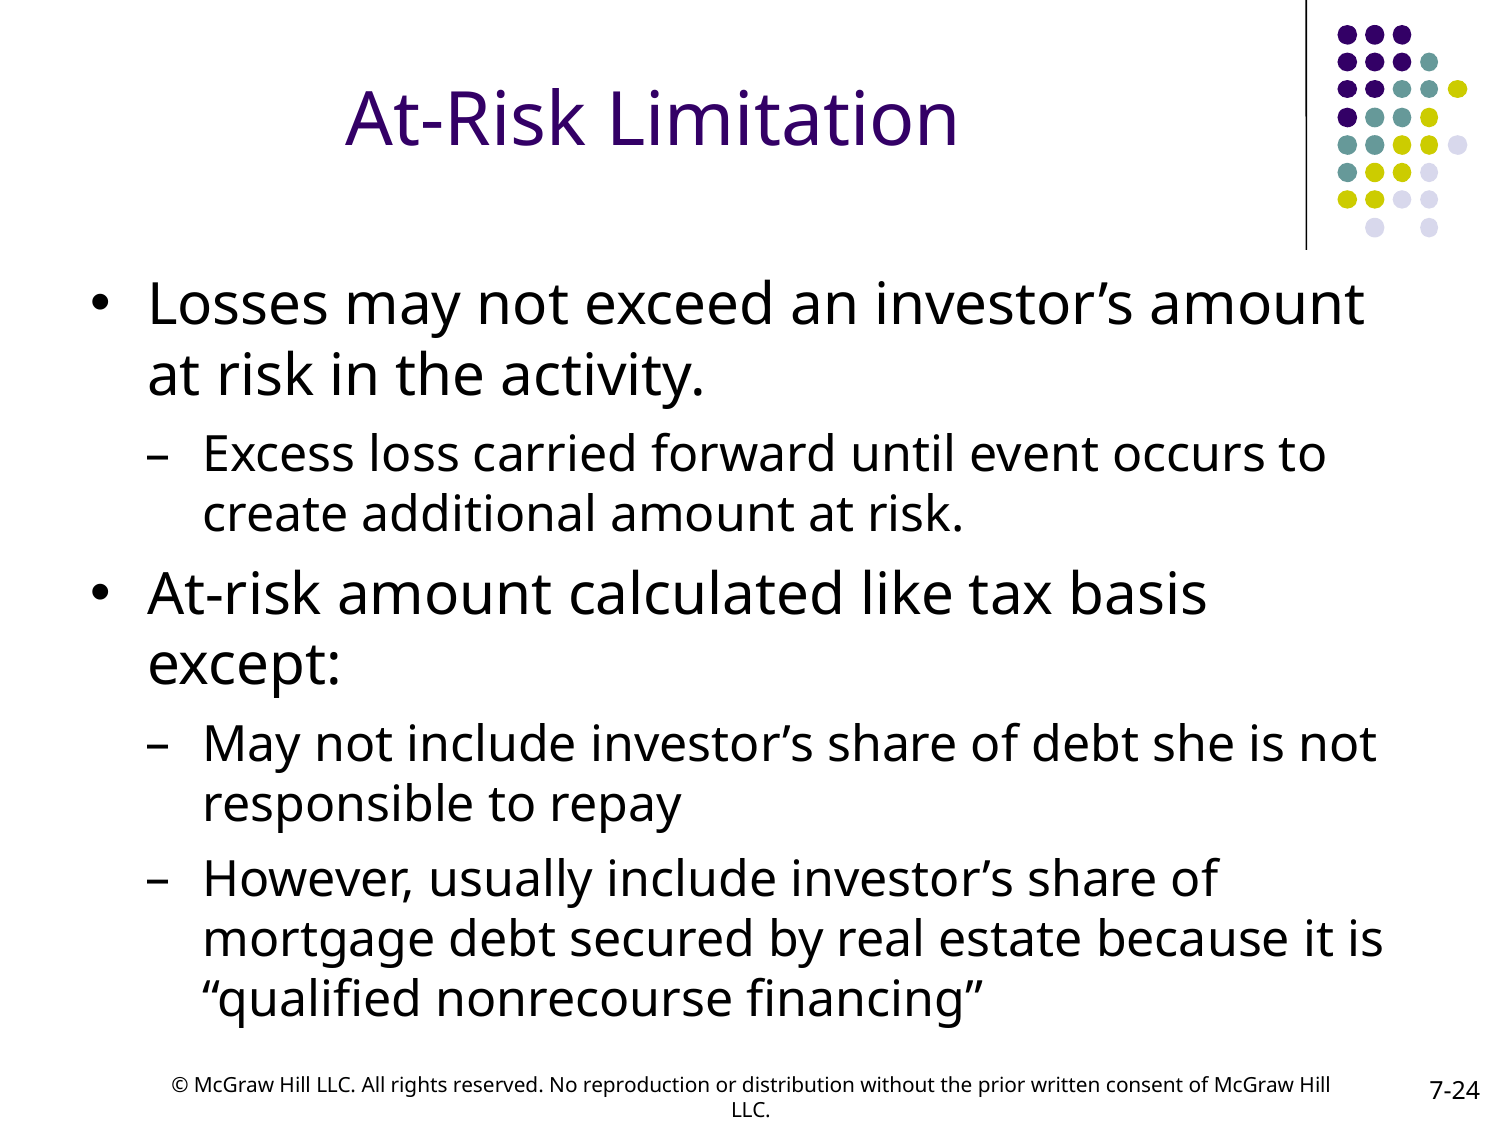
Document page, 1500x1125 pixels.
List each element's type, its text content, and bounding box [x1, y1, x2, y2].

list Losses may not exceed an investor’s amount at risk in the activity. Excess loss carried forward until event occurs to create additional amount at risk. At-risk amount calculated like tax basis except: May not include investor’s share of debt she is not responsible to repay However, usually include investor’s share of mortgage debt secured by real estate because it is “qualified nonrecourse financing” [75, 259, 1425, 1062]
slide_number 7-24 [1345, 1061, 1496, 1122]
title At-Risk Limitation [32, 8, 1275, 234]
